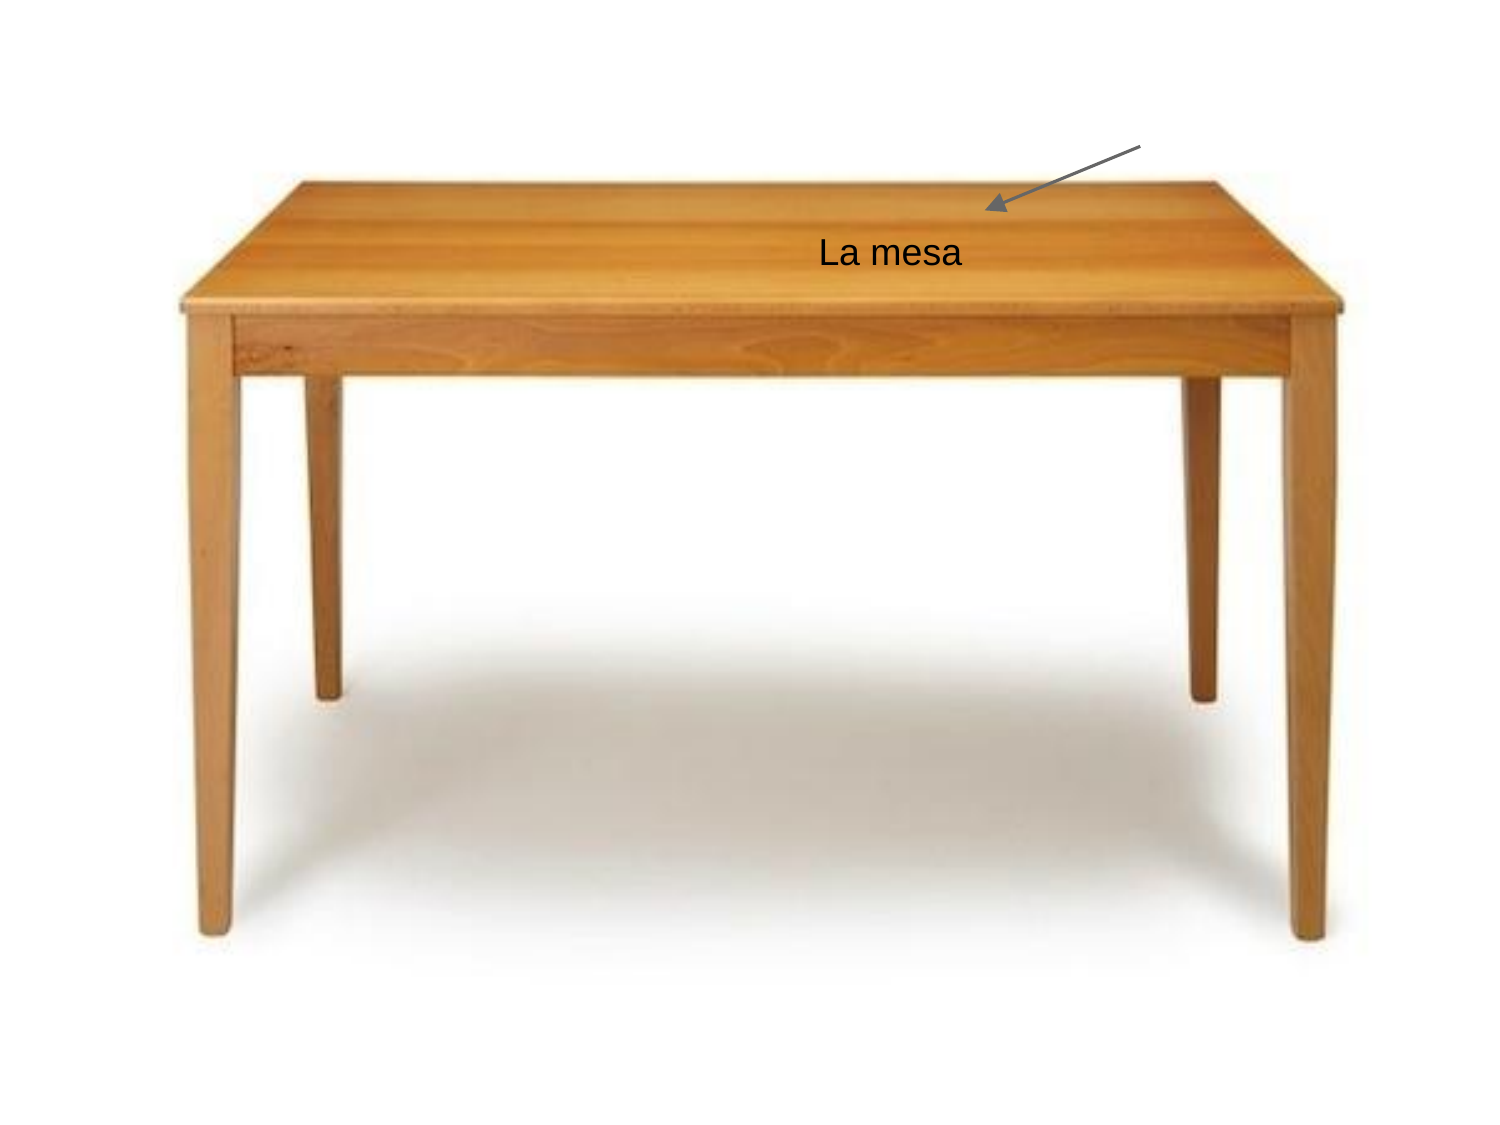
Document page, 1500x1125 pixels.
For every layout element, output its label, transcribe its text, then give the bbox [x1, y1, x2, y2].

text_box [0, 0, 1500, 1125]
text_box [984, 146, 1141, 211]
text_box La mesa [803, 213, 1185, 278]
